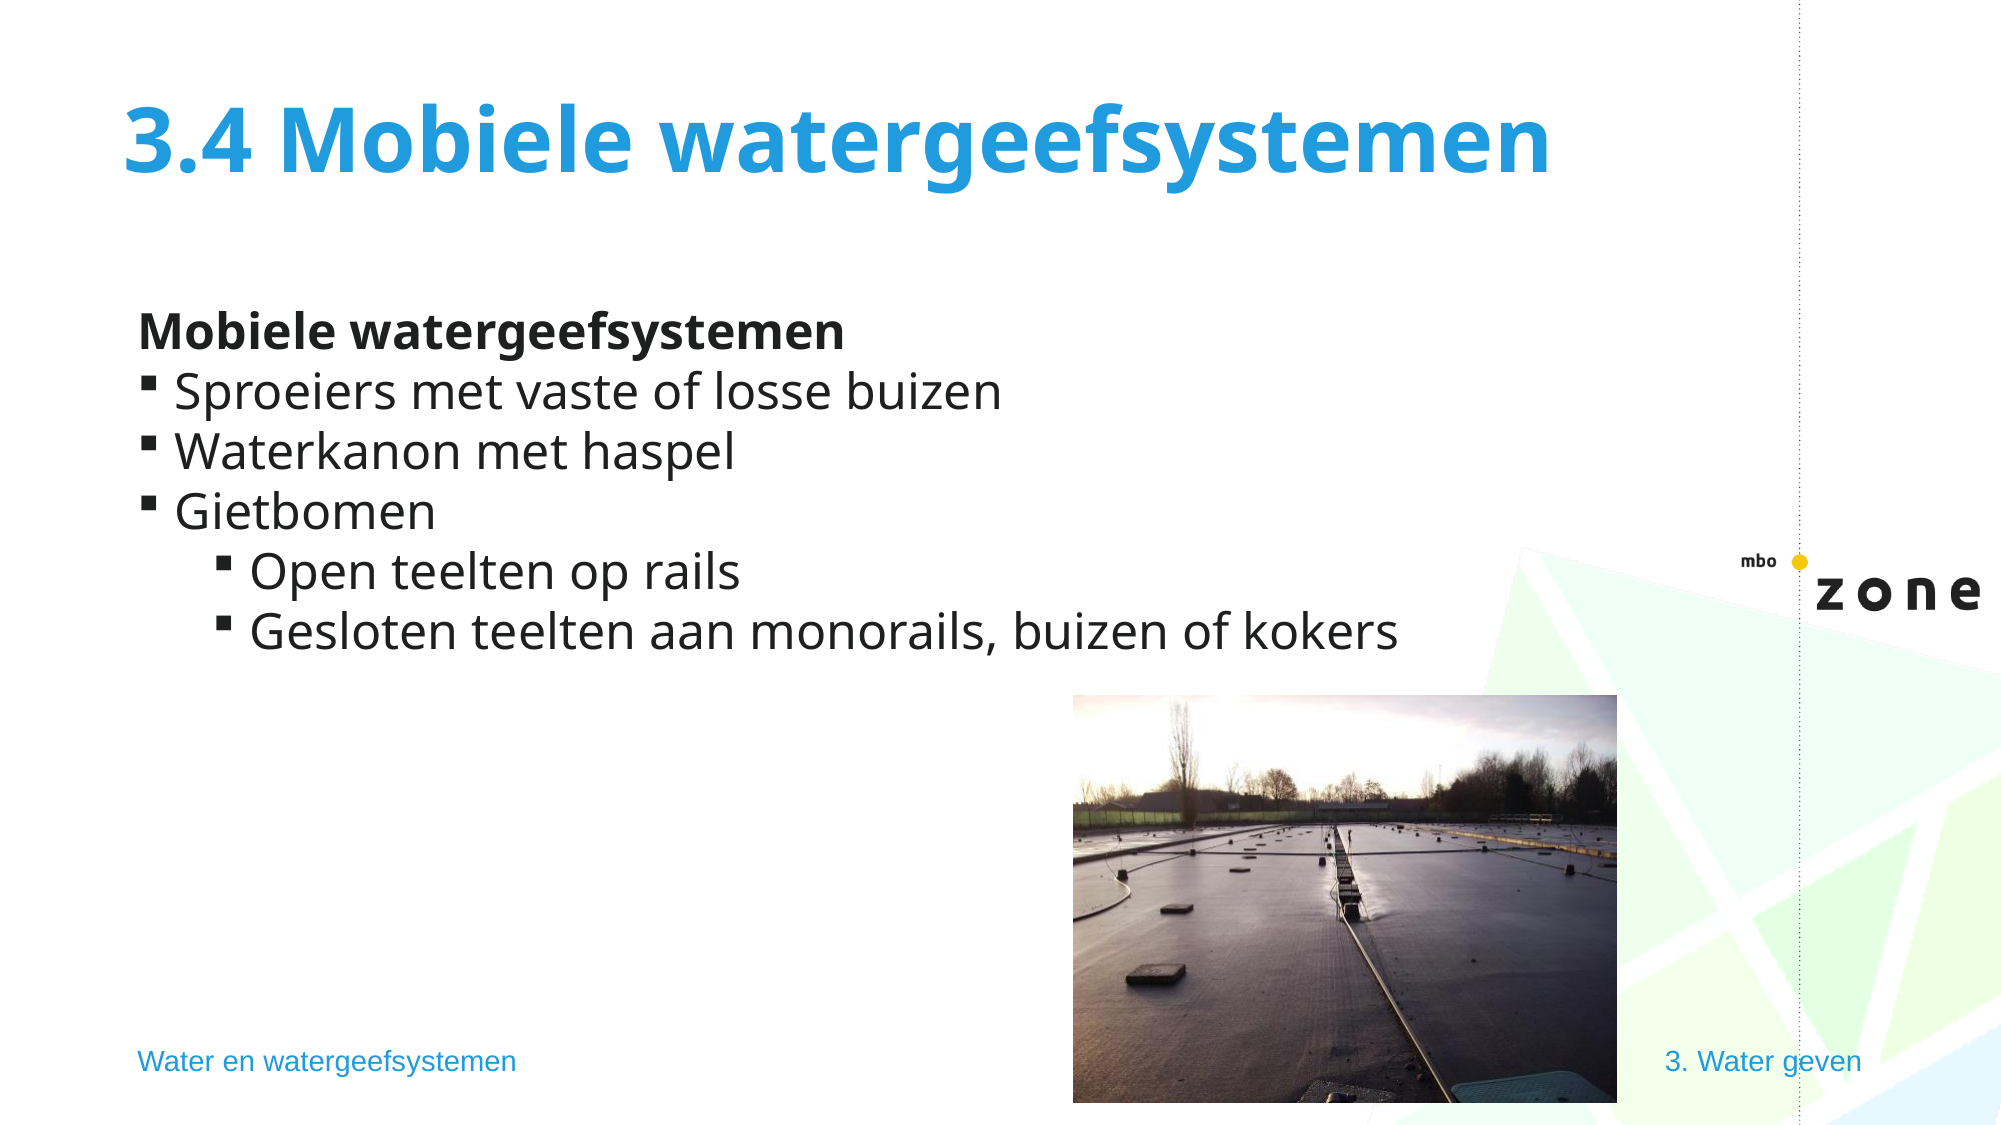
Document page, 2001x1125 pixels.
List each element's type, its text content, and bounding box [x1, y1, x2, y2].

picture [1073, 0, 2001, 1125]
list Mobiele watergeefsystemen Sproeiers met vaste of losse buizen Waterkanon met haspel Gietbomen Open teelten op rails Gesloten teelten aan monorails, buizen of kokers [137, 299, 1408, 1014]
list Water en watergeefsystemen [137, 1042, 639, 1103]
list 3. Water geven [1617, 1042, 1863, 1103]
title 3.4 Mobiele watergeefsystemen [124, 94, 1607, 272]
